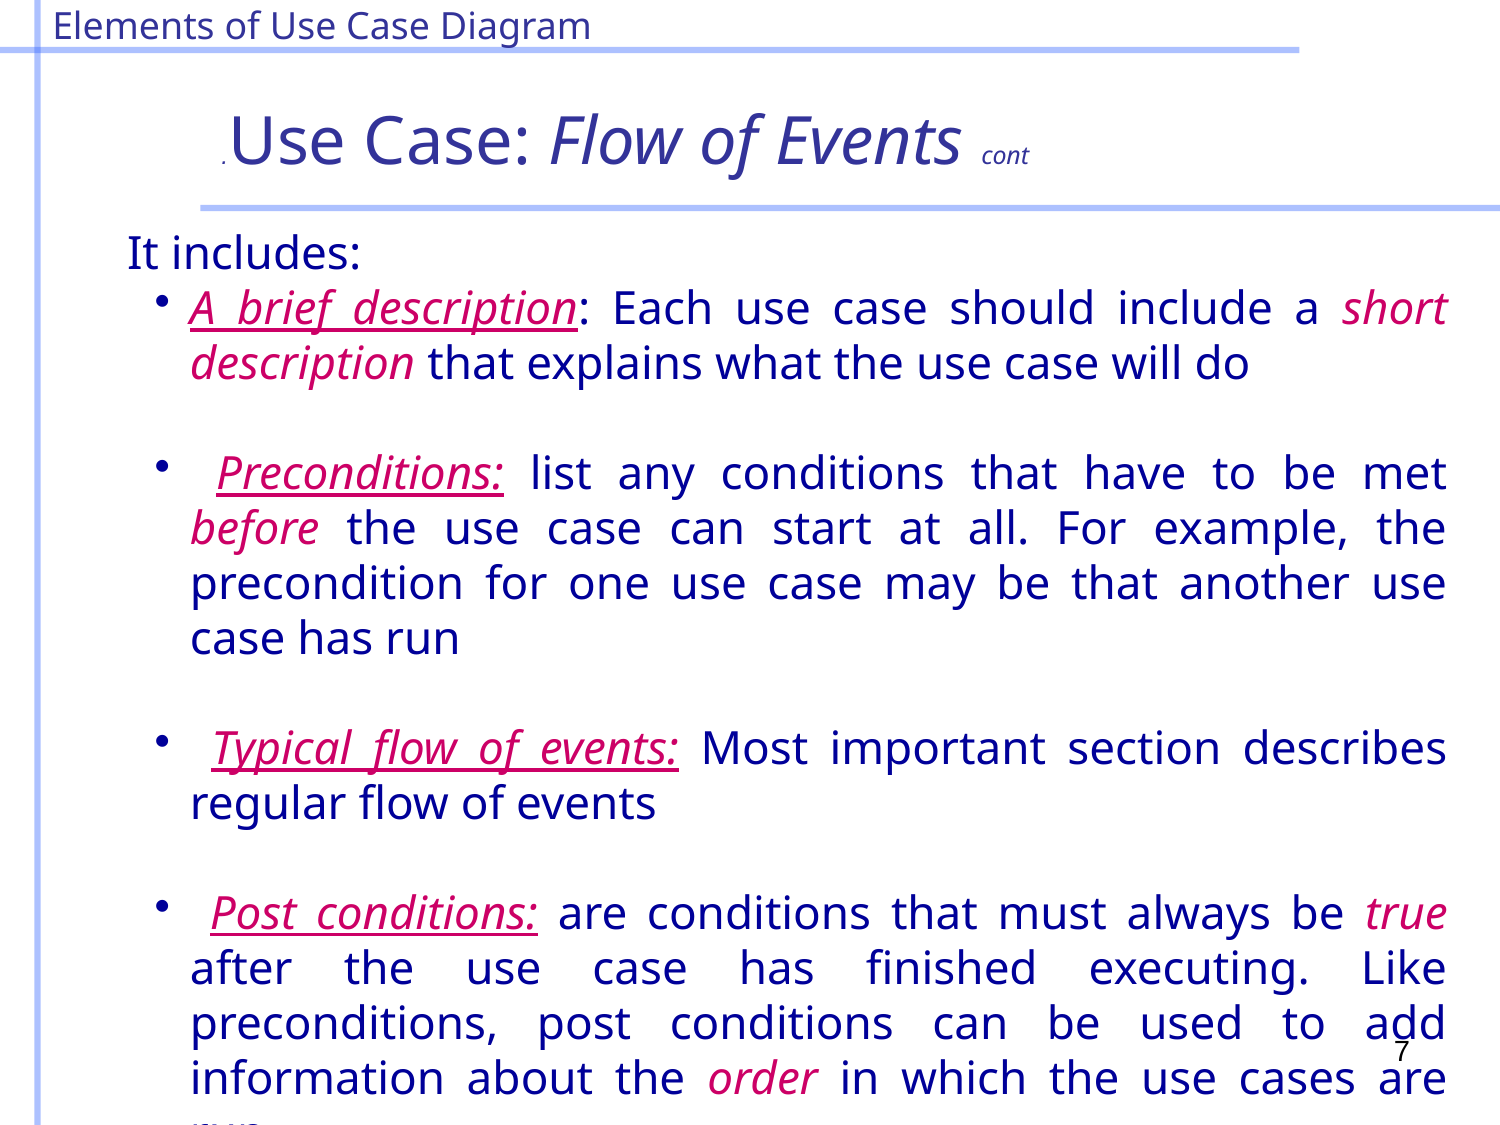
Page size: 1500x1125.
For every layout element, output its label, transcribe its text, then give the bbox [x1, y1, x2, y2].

text_box Use Case: Flow of Events cont. [206, 90, 1500, 185]
slide_number 7 [1074, 1024, 1426, 1103]
text_box It includes: A brief description: Each use case should include a short description that explains what the use case will do Preconditions: list any conditions that have to be met before the use case can start at all. For example, the precondition for one use case may be that another use case has run Typical flow of events: Most important section describes regular flow of events Post conditions: are conditions that must always be true after the use case has finished executing. Like preconditions, post conditions can be used to add information about the order in which the use cases are run [100, 216, 1463, 1125]
text_box Elements of Use Case Diagram [37, 0, 1267, 55]
